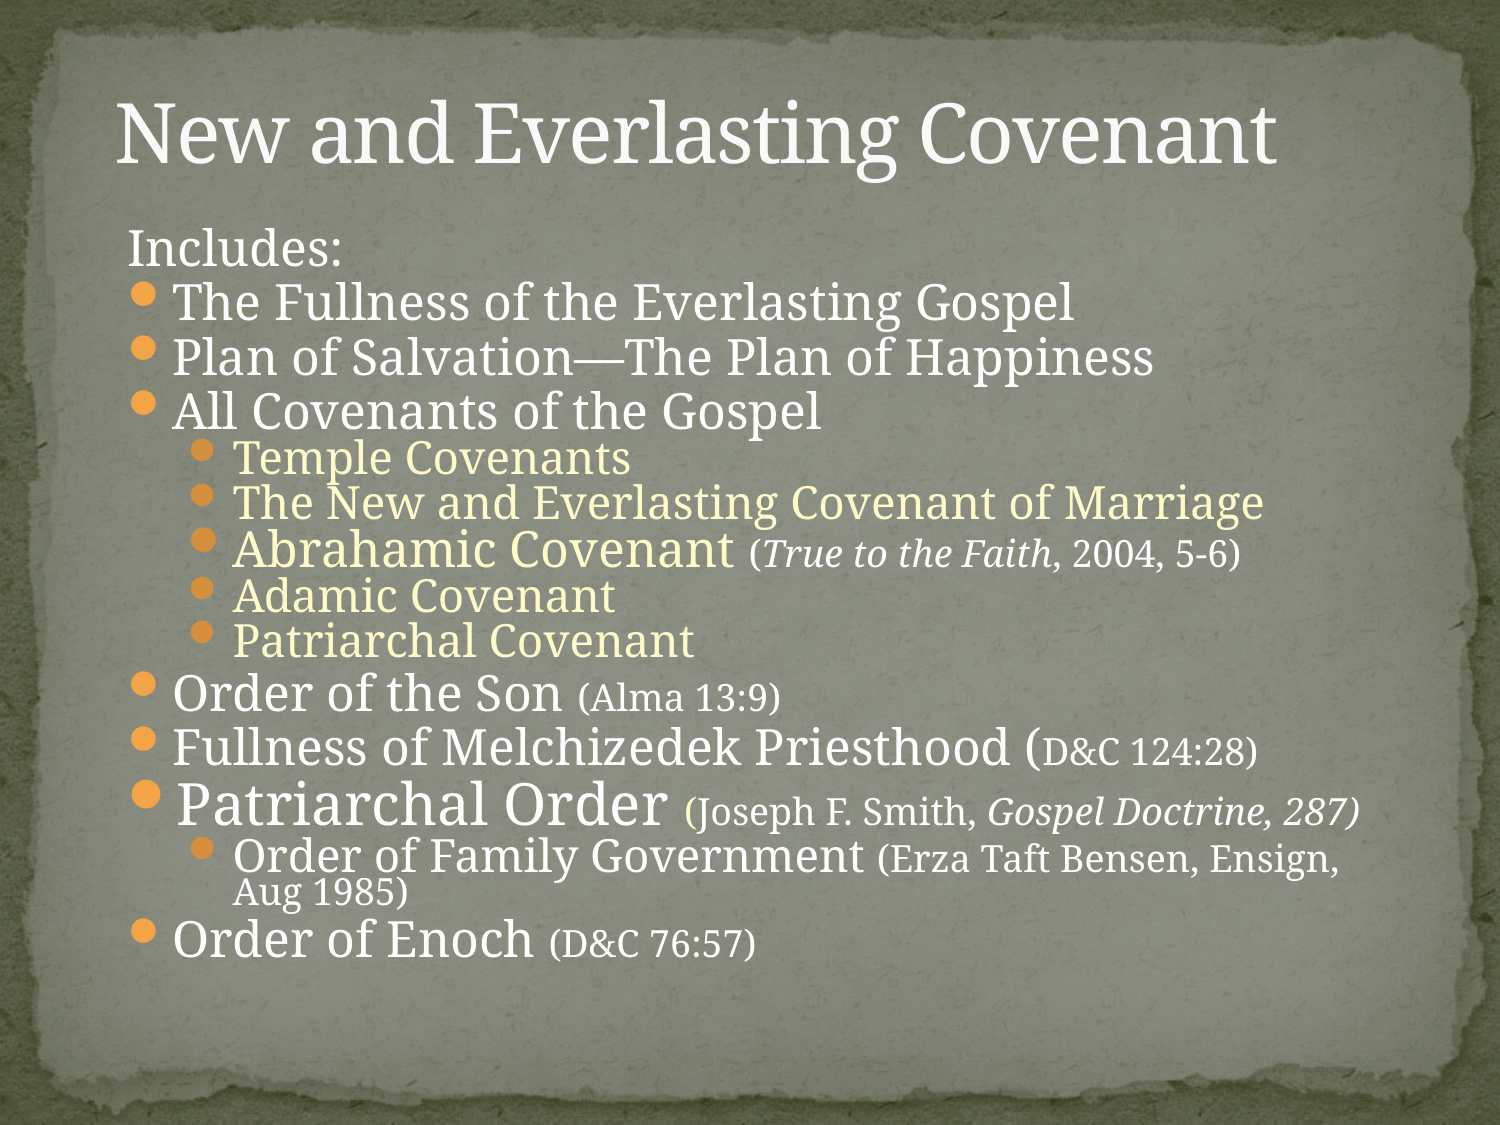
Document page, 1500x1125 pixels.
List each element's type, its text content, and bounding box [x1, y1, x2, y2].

title New and Everlasting Covenant [99, 49, 1363, 188]
list Includes: The Fullness of the Everlasting Gospel Plan of Salvation—The Plan of Happiness All Covenants of the Gospel Temple Covenants The New and Everlasting Covenant of Marriage Abrahamic Covenant (True to the Faith, 2004, 5-6) Adamic Covenant Patriarchal Covenant Order of the Son (Alma 13:9) Fullness of Melchizedek Priesthood (D&C 124:28) Patriarchal Order (Joseph F. Smith, Gospel Doctrine, 287) Order of Family Government (Erza Taft Bensen, Ensign, Aug 1985) Order of Enoch (D&C 76:57) [112, 224, 1388, 1088]
